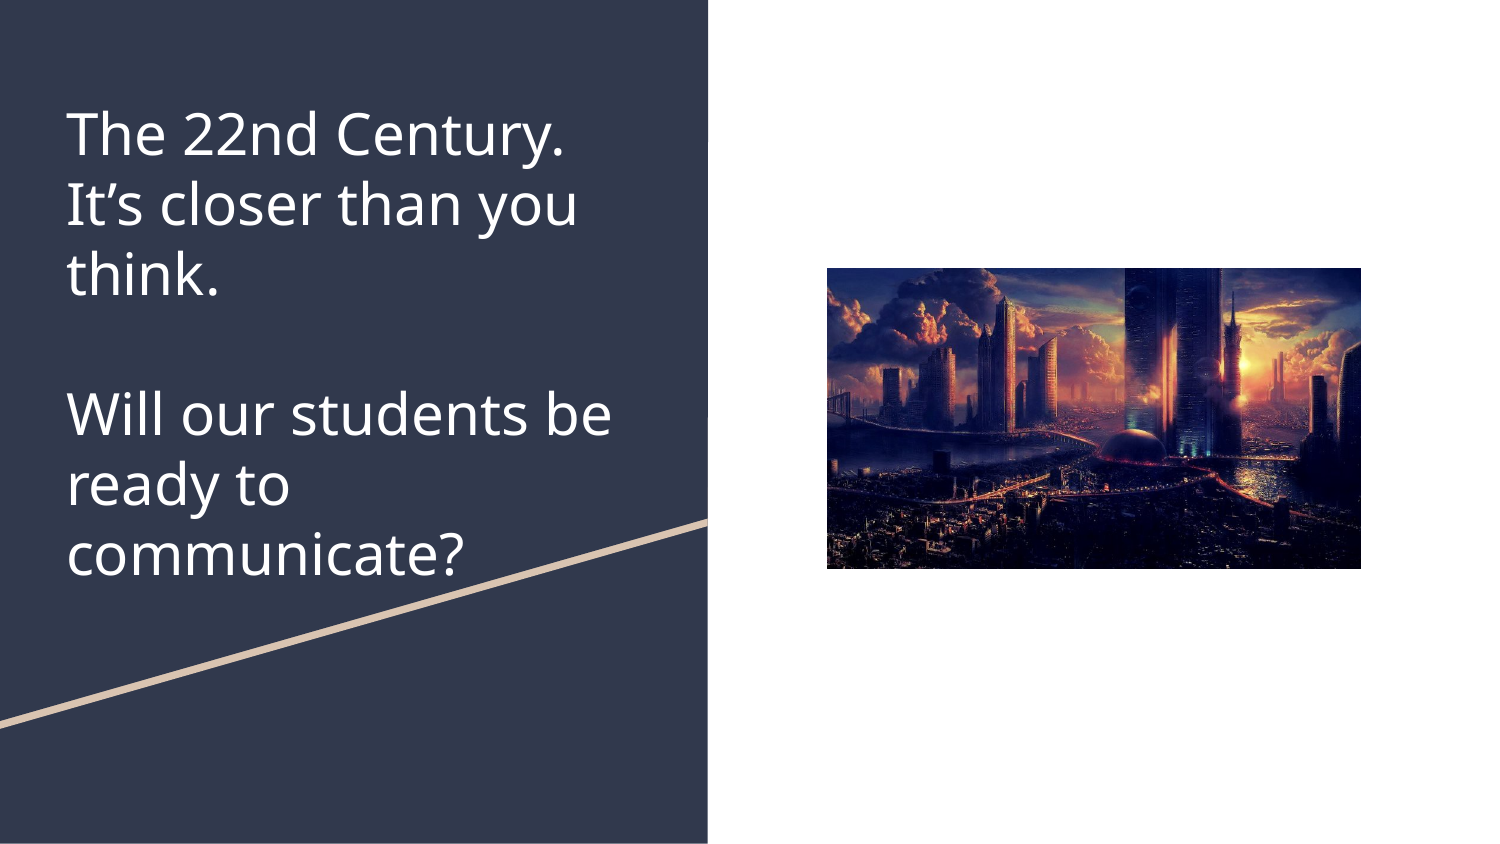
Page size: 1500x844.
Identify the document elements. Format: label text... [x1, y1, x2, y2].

picture [826, 268, 1361, 569]
title The 22nd Century. It’s closer than you think. Will our students be ready to communicate? [51, 82, 660, 494]
